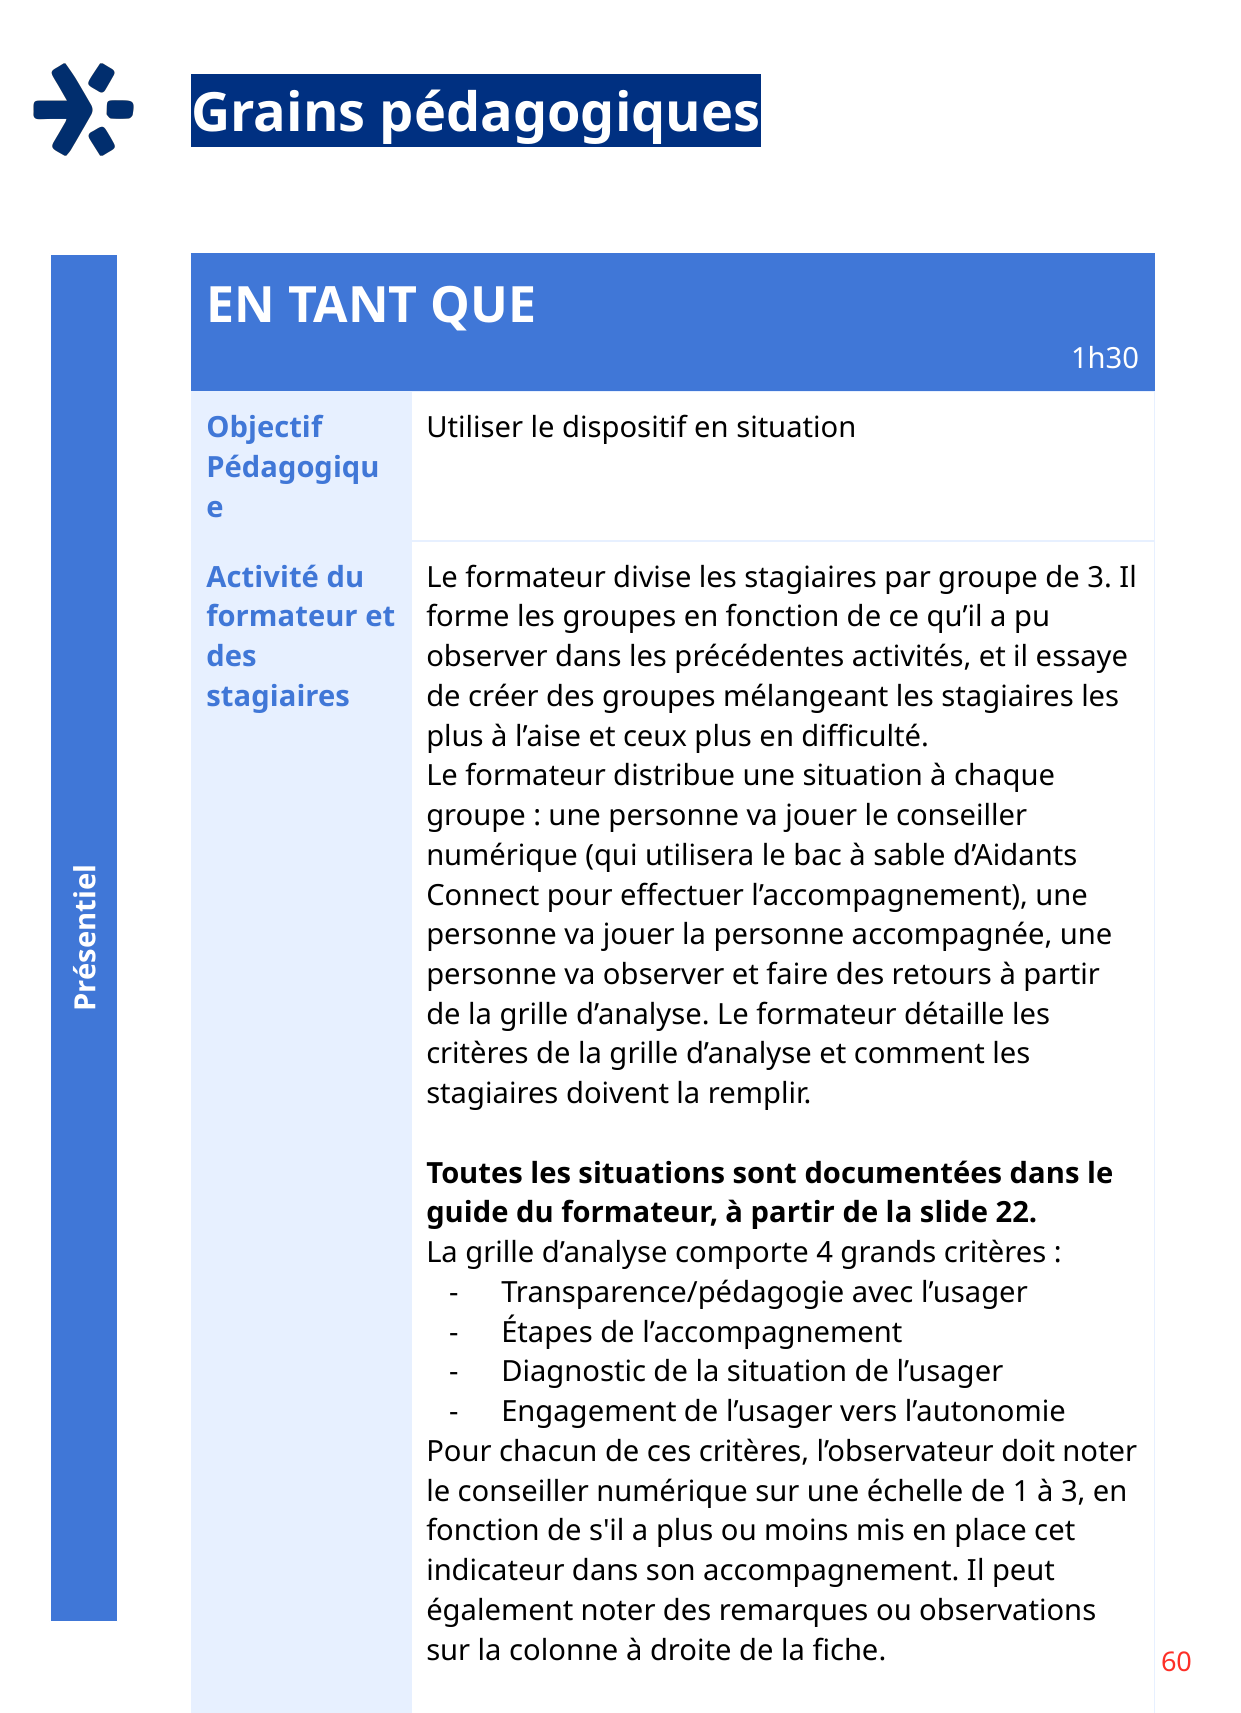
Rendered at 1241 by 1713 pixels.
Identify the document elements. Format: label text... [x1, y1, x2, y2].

table_cell Utiliser le dispositif en situation [412, 392, 1154, 540]
table_header EN TANT QUE 1h30 [192, 254, 1154, 391]
text_box Présentiel [49, 253, 118, 1622]
picture [32, 61, 135, 157]
table_cell Activité du formateur et des stagiaires [192, 542, 411, 1713]
text_box Grains pédagogiques [185, 71, 1241, 148]
slide_number ‹#› [1155, 1621, 1211, 1705]
table_cell Le formateur divise les stagiaires par groupe de 3. Il forme les groupes en fonction de ce qu’il a pu observer dans les précédentes activités, et il essaye de créer des groupes mélangeant les stagiaires les plus à l’aise et ceux plus en difficulté. Le formateur distribue une situation à chaque groupe : une personne va jouer le conseiller numérique (qui utilisera le bac à sable d’Aidants Connect pour effectuer l’accompagnement), une personne va jouer la personne accompagnée, une personne va observer et faire des retours à partir de la grille d’analyse. Le formateur détaille les critères de la grille d’analyse et comment les stagiaires doivent la remplir. Toutes les situations sont documentées dans le guide du formateur, à partir de la slide 22. La grille d’analyse comporte 4 grands critères : Transparence/pédagogie avec l’usager Étapes de l’accompagnement Diagnostic de la situation de l’usager Engagement de l’usager vers l’autonomie Pour chacun de ces critères, l’observateur doit noter le conseiller numérique sur une échelle de 1 à 3, en fonction de s'il a plus ou moins mis en place cet indicateur dans son accompagnement. Il peut également noter des remarques ou observations sur la colonne à droite de la fiche. Les situations utilisés dans cette activité ne permettent pas d’utiliser le Bac à sable d’Aidants Connect. Seules les trois dernières situations, celles d’Angela Claire Louise Dubois, permettent d’utiliser le bac à sable. [412, 542, 1154, 1713]
table_cell Objectif Pédagogique [192, 392, 411, 540]
